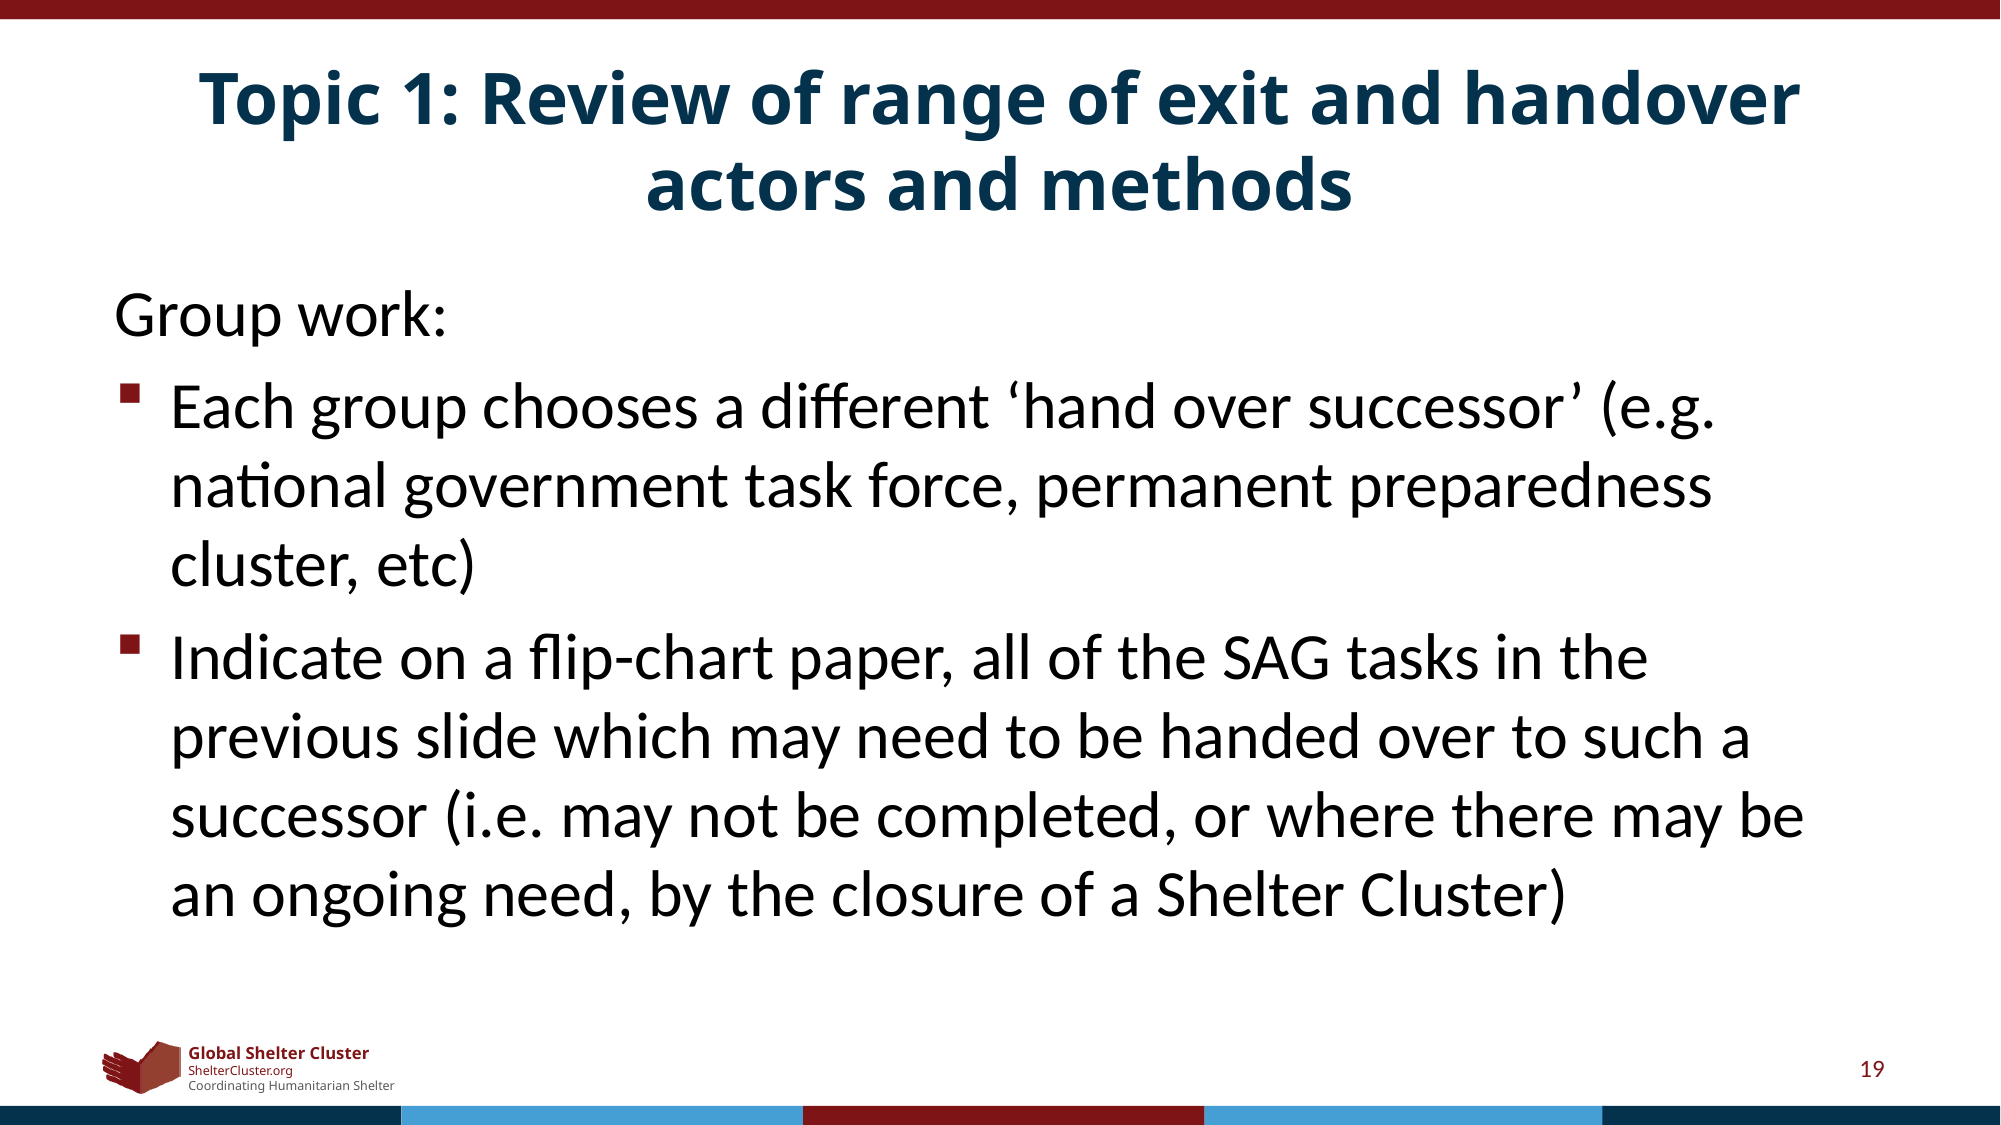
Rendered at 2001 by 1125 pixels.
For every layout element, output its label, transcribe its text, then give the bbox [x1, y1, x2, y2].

list Group work: Each group chooses a different ‘hand over successor’ (e.g. national government task force, permanent preparedness cluster, etc) Indicate on a flip-chart paper, all of the SAG tasks in the previous slide which may need to be handed over to such a successor (i.e. may not be completed, or where there may be an ongoing need, by the closure of a Shelter Cluster) [99, 262, 1900, 945]
title Topic 1: Review of range of exit and handover actors and methods [99, 45, 1900, 233]
slide_number 19 [1433, 1037, 1900, 1098]
picture [102, 1041, 181, 1094]
